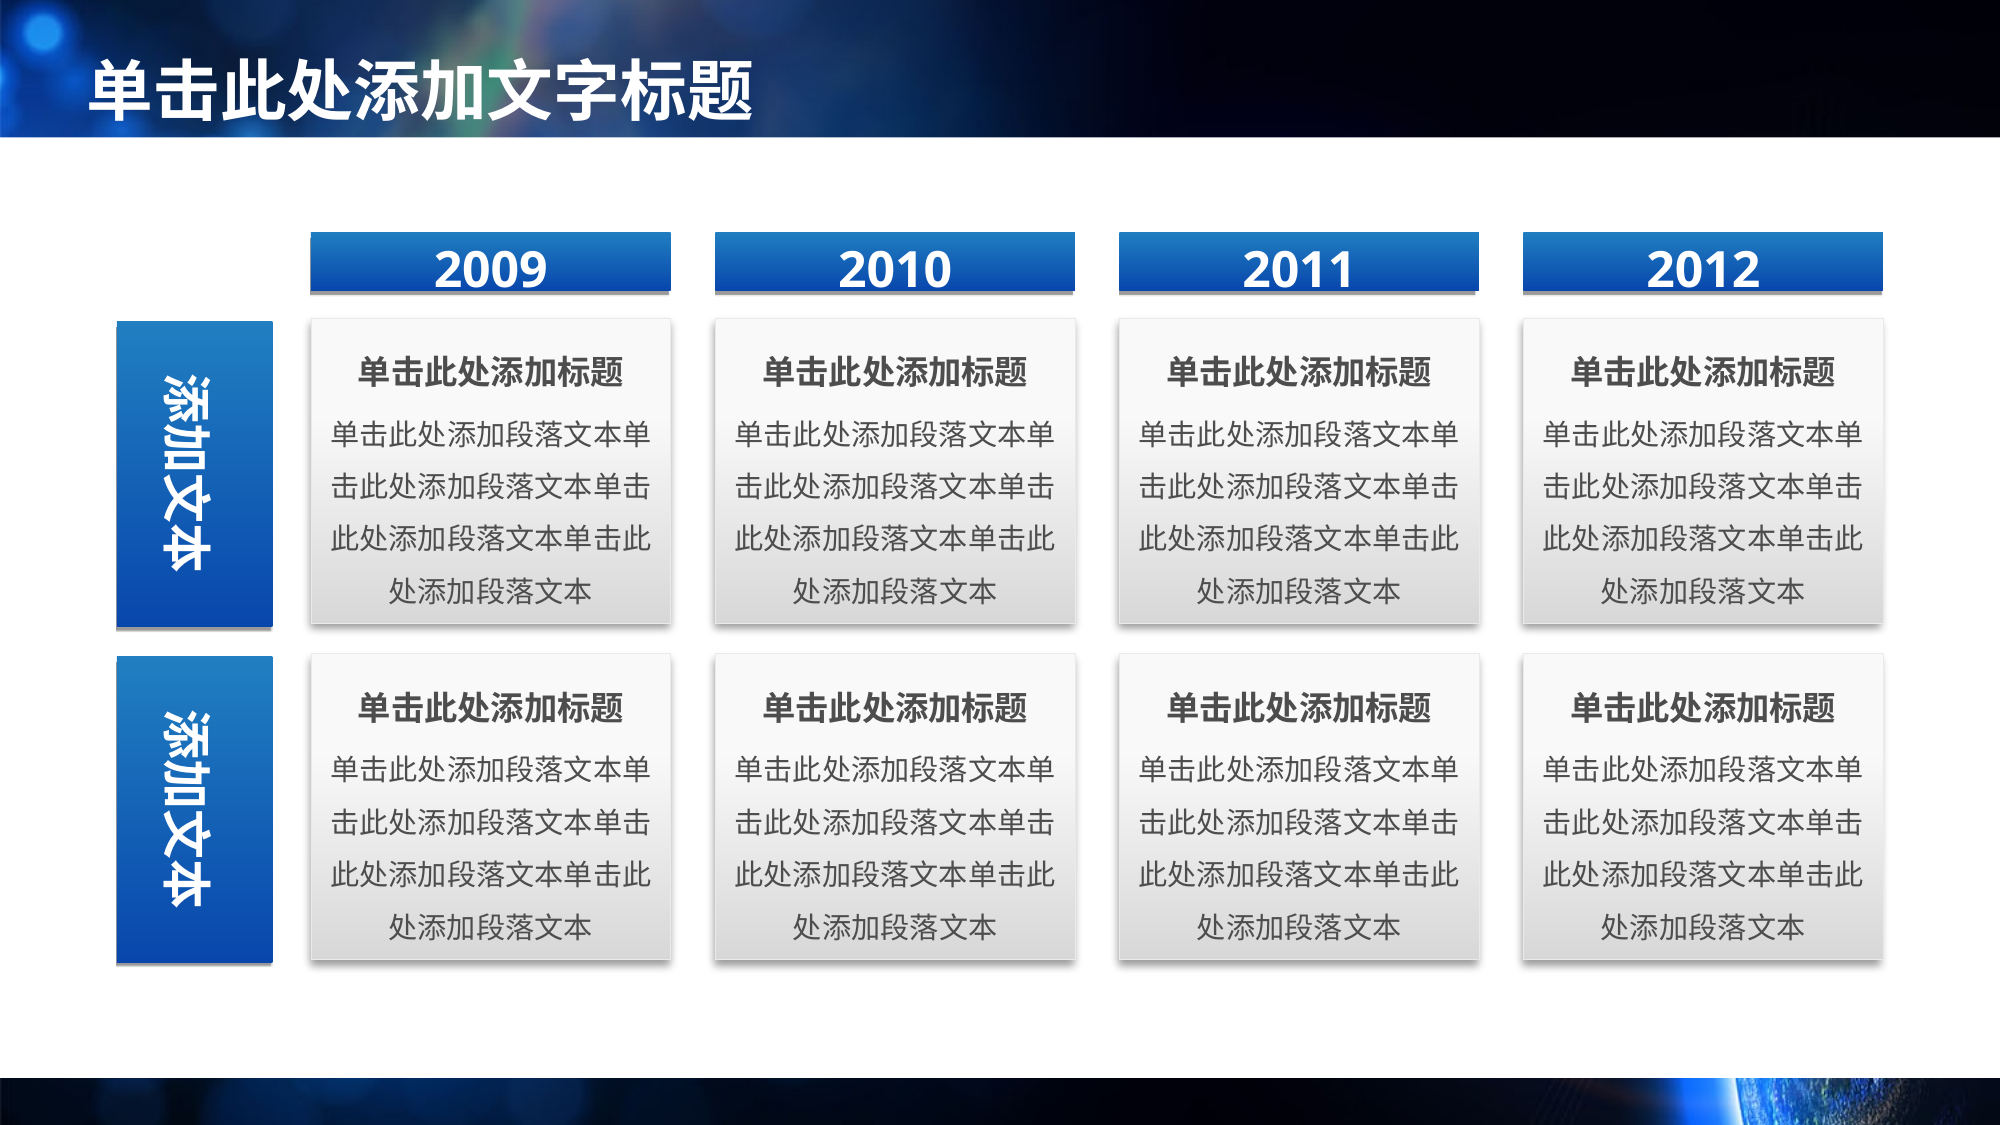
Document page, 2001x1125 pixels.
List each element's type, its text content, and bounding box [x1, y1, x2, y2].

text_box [310, 317, 671, 624]
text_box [310, 653, 671, 960]
text_box 添加文本 [116, 656, 273, 963]
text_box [715, 317, 1075, 624]
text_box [1523, 653, 1884, 960]
text_box 2011 [1119, 232, 1479, 291]
picture [0, 1078, 2000, 1125]
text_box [1119, 317, 1479, 624]
text_box 2010 [715, 232, 1075, 291]
picture [0, 0, 2000, 137]
text_box 添加文本 [116, 321, 273, 627]
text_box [1119, 653, 1479, 960]
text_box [715, 653, 1075, 960]
text_box 2012 [1523, 232, 1883, 291]
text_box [1523, 317, 1884, 624]
text_box 2009 [310, 232, 671, 291]
